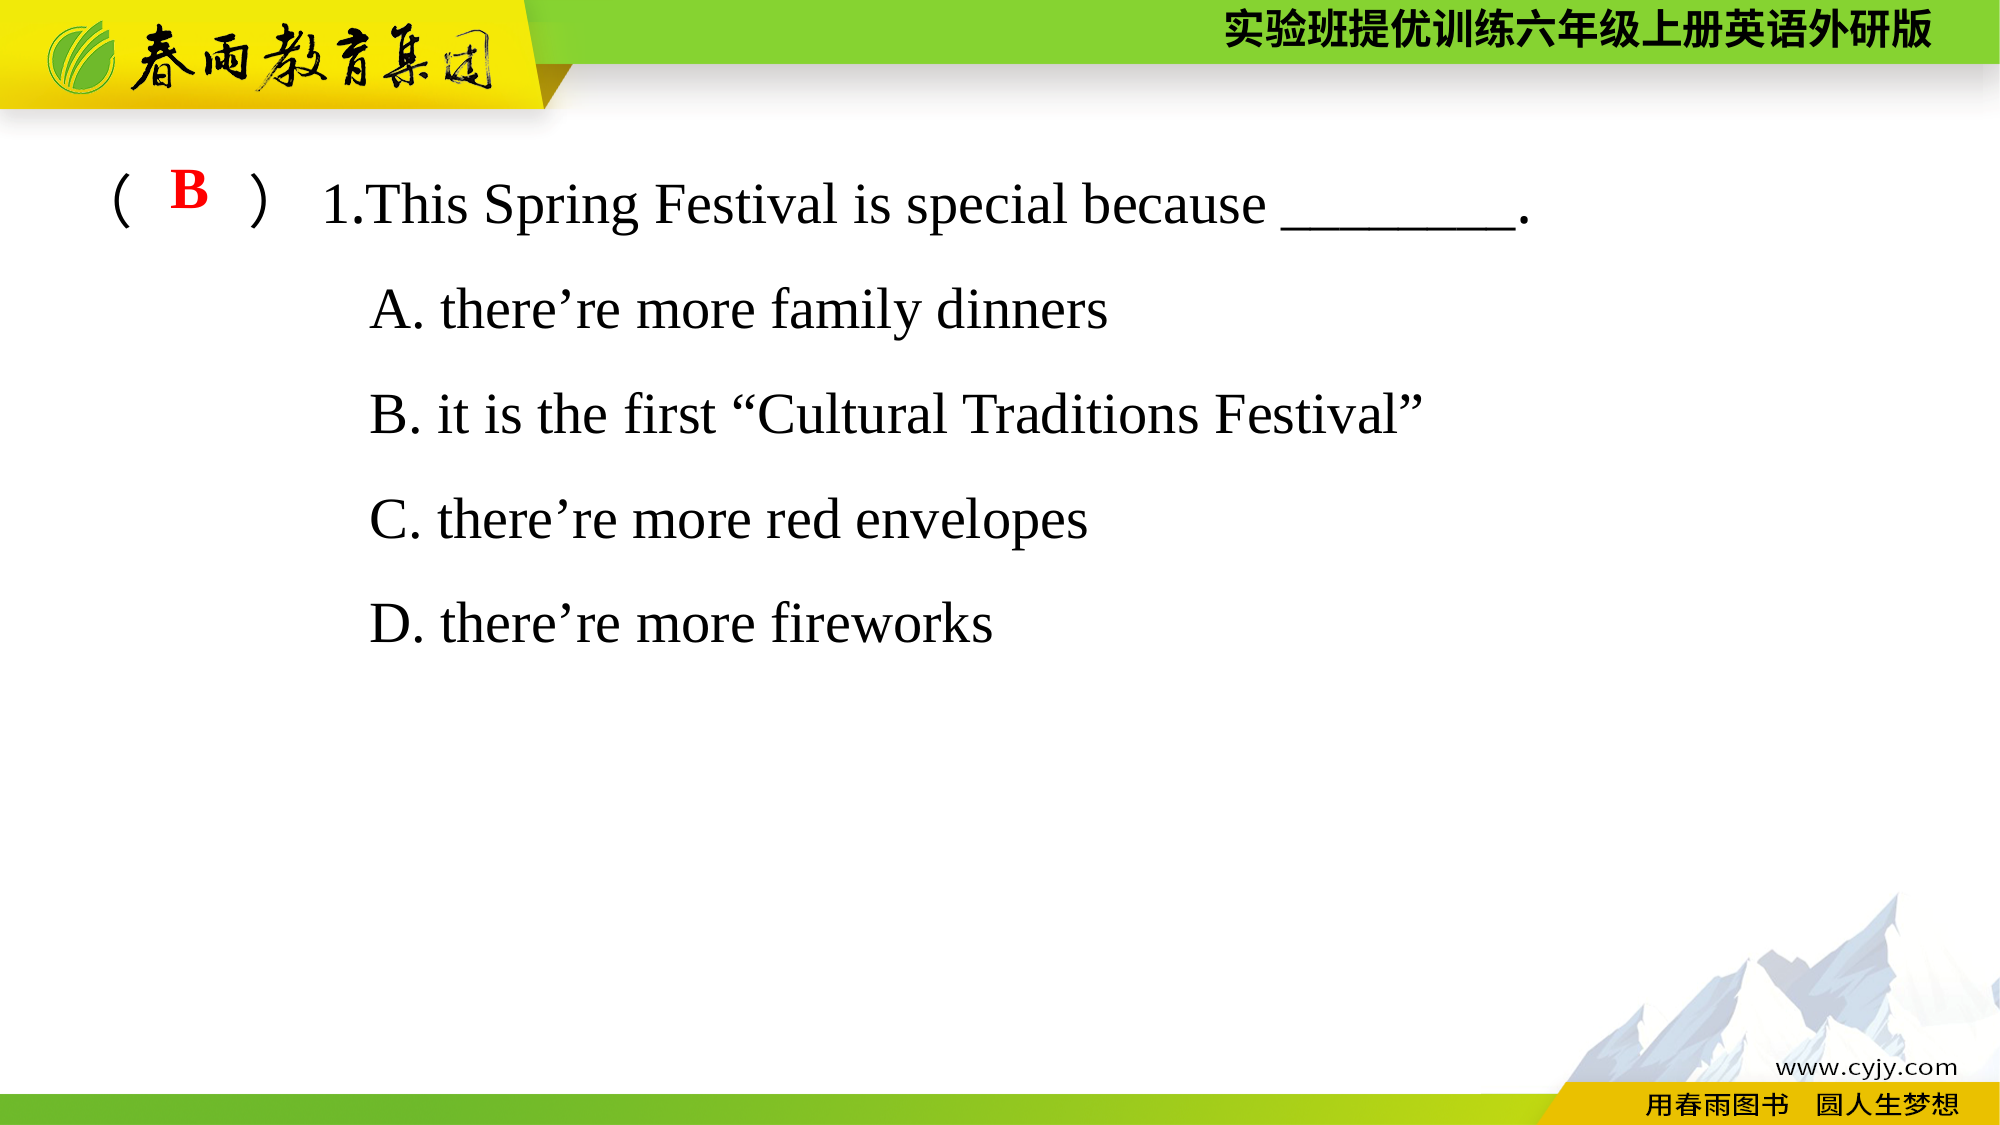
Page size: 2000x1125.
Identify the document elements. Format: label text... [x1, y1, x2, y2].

list （ ）1.This Spring Festival is special because ________. A. there’re more family dinners B. it is the first “Cultural Traditions Festival” C. there’re more red envelopes D. there’re more fireworks [59, 122, 1944, 655]
picture [0, 0, 2000, 1125]
text_box B [155, 143, 225, 228]
